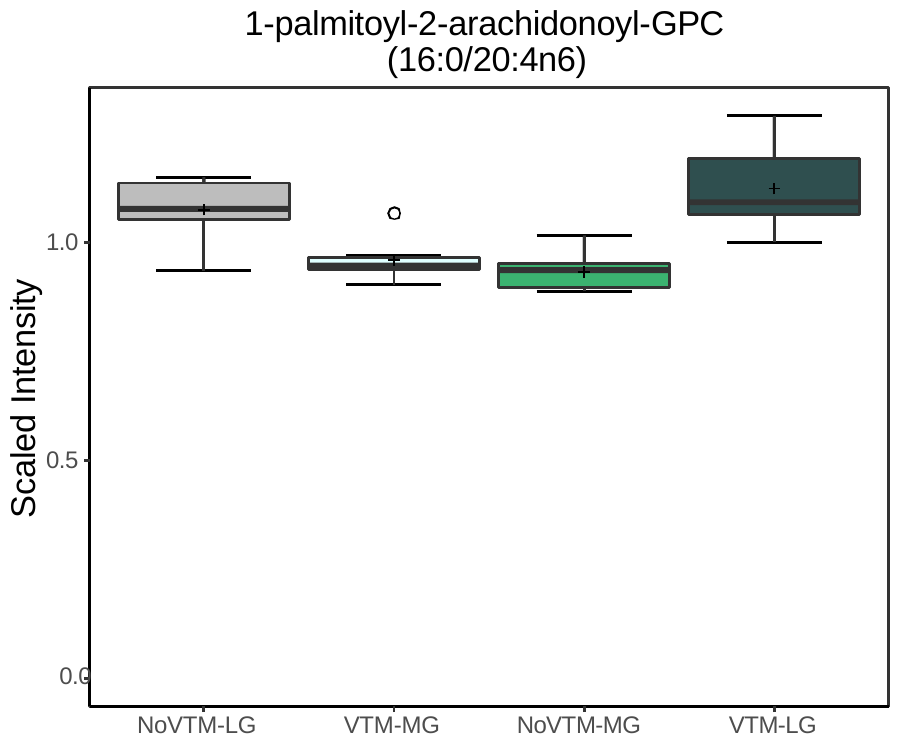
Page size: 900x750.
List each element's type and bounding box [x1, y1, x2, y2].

text_box [83, 86, 891, 738]
footer [57, 661, 95, 750]
slide_number [134, 713, 290, 750]
text_box [1, 274, 82, 521]
title [130, 0, 770, 86]
text_box [44, 224, 82, 256]
